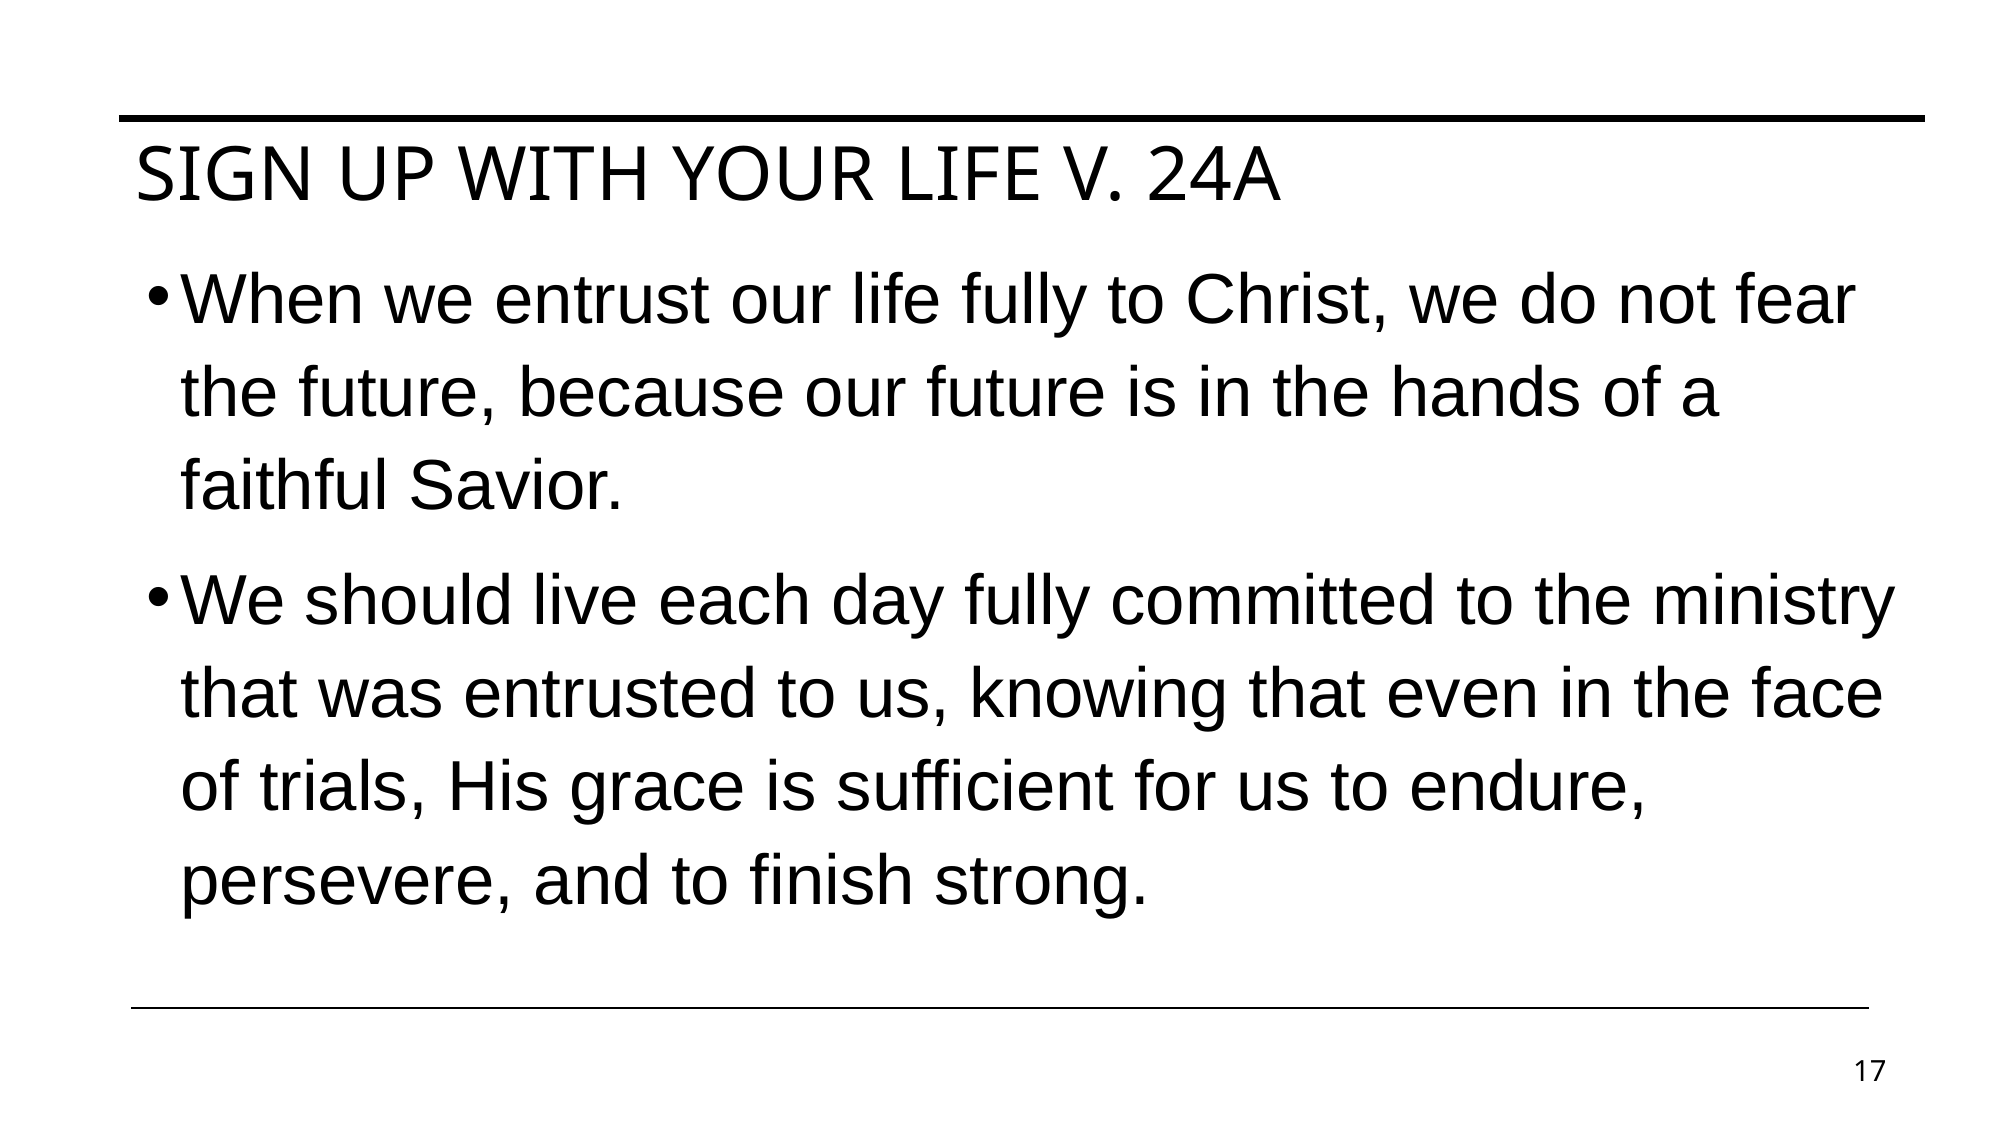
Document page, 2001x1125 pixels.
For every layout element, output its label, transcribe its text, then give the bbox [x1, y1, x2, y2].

list When we entrust our life fully to Christ, we do not fear the future, because our future is in the hands of a faithful Savior. We should live each day fully committed to the ministry that was entrusted to us, knowing that even in the face of trials, His grace is sufficient for us to endure, persevere, and to finish strong. [131, 236, 1931, 931]
slide_number 17 [1791, 1042, 1902, 1103]
title Sign up with your life v. 24a [120, 117, 1931, 313]
